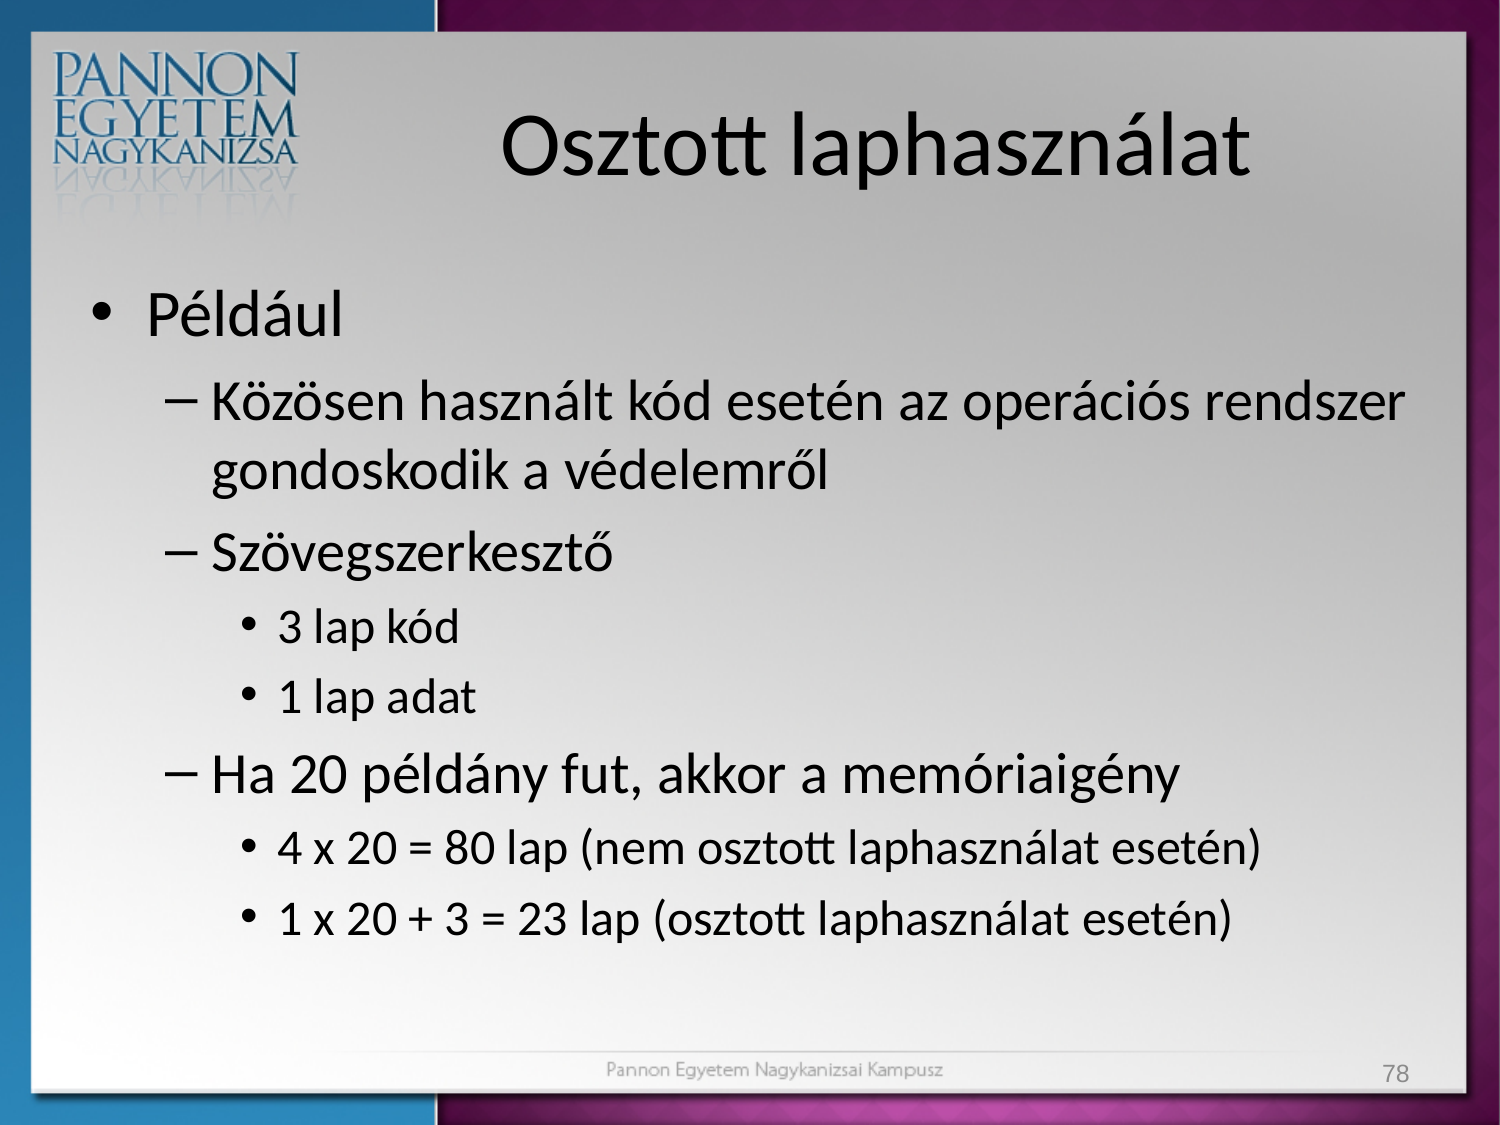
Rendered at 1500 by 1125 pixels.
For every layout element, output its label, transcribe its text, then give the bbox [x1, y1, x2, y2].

list Például Közösen használt kód esetén az operációs rendszer gondoskodik a védelemről Szövegszerkesztő 3 lap kód 1 lap adat Ha 20 példány fut, akkor a memóriaigény 4 x 20 = 80 lap (nem osztott laphasználat esetén) 1 x 20 + 3 = 23 lap (osztott laphasználat esetén) [75, 262, 1425, 1038]
picture [0, 0, 1500, 1125]
slide_number 78 [1074, 1042, 1425, 1103]
title Osztott laphasználat [328, 45, 1425, 233]
